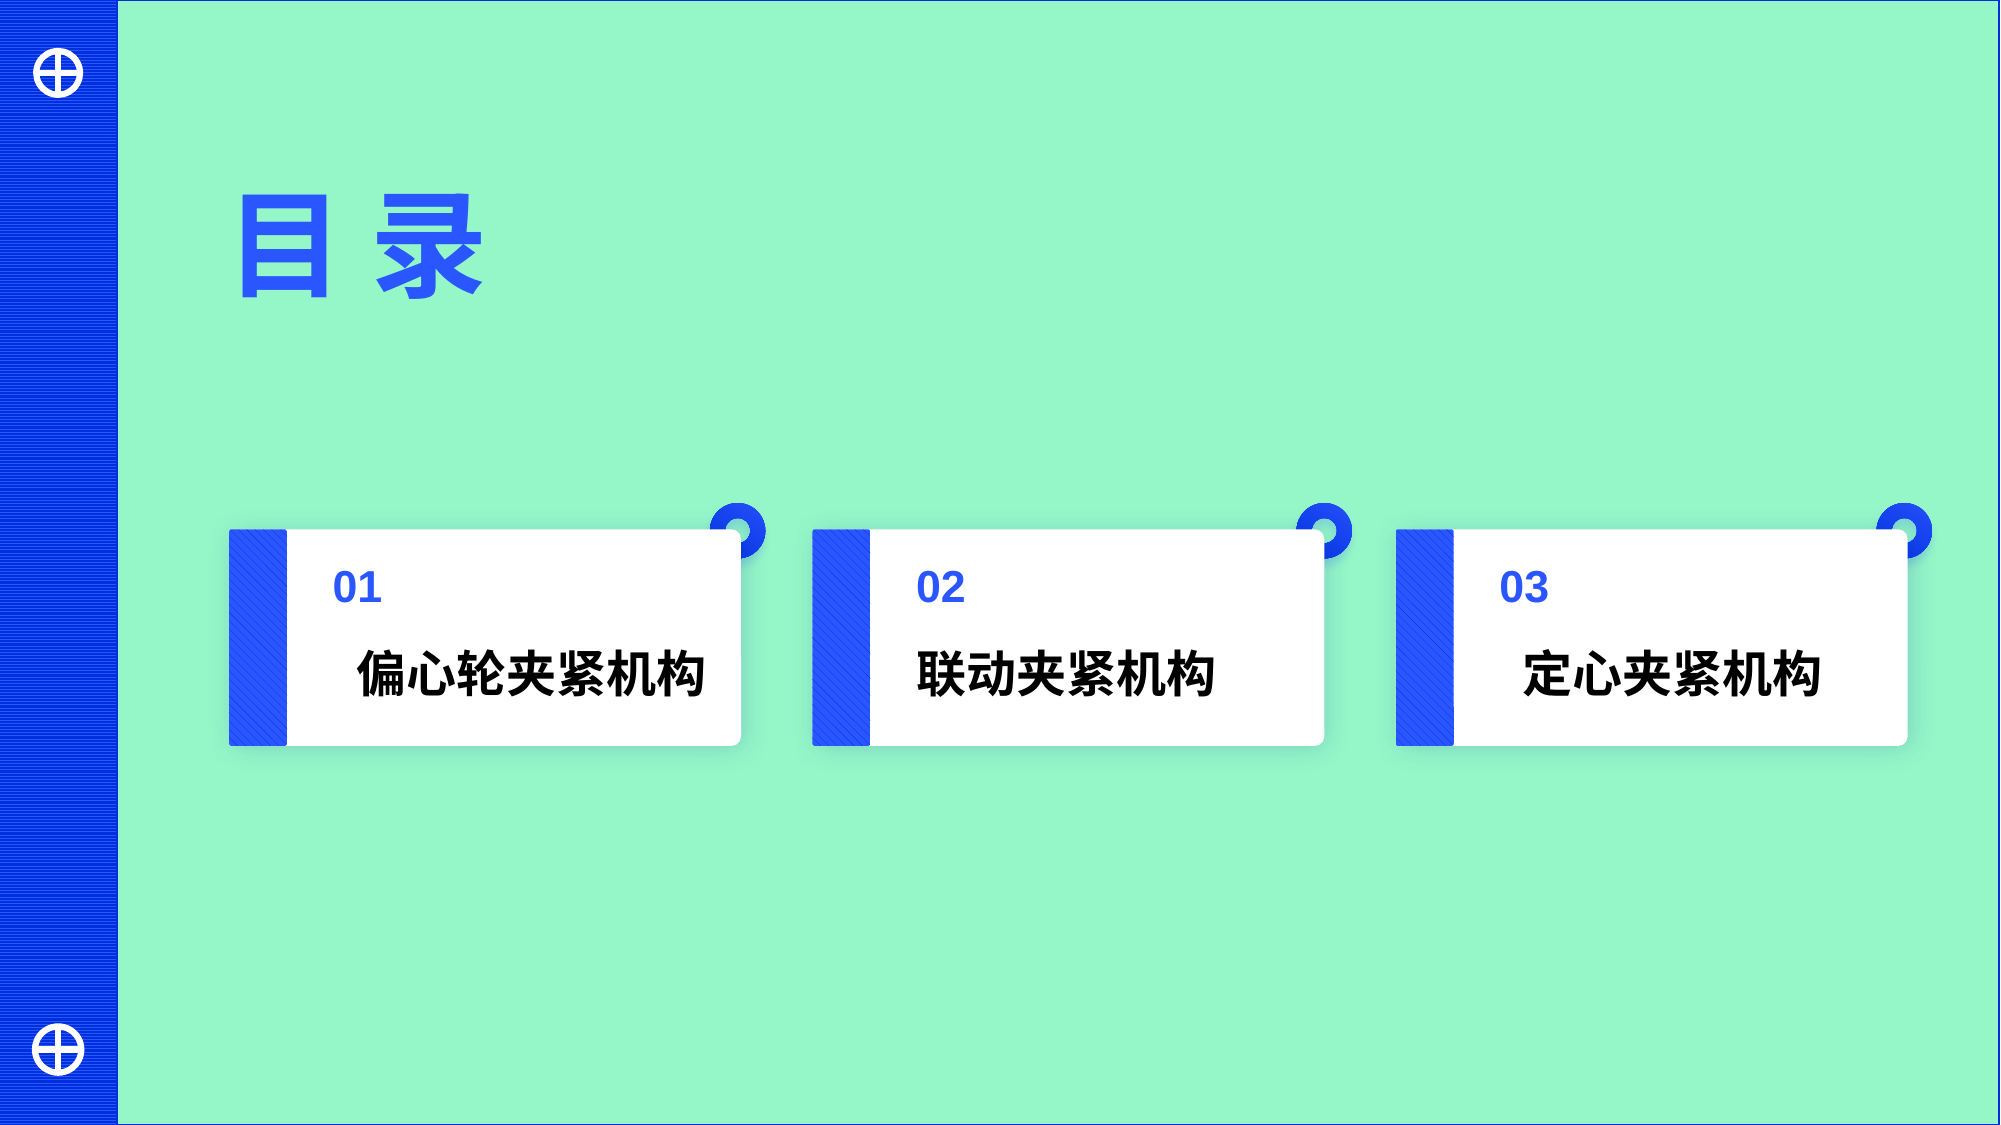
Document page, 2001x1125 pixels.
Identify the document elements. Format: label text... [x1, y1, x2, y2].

text_box 偏心轮夹紧机构 [318, 634, 730, 735]
text_box [1295, 501, 1353, 558]
text_box [709, 501, 767, 557]
text_box [228, 528, 289, 748]
text_box [1394, 528, 1455, 748]
text_box 目 录 [211, 163, 520, 322]
text_box 03 [1484, 550, 1583, 620]
text_box [831, 528, 1326, 748]
text_box 01 [318, 550, 416, 620]
text_box 定心夹紧机构 [1484, 634, 1897, 735]
text_box [1875, 501, 1934, 557]
text_box 联动夹紧机构 [901, 634, 1313, 735]
text_box [247, 528, 743, 748]
text_box 02 [901, 550, 999, 620]
text_box [1414, 528, 1909, 748]
text_box [811, 528, 872, 748]
